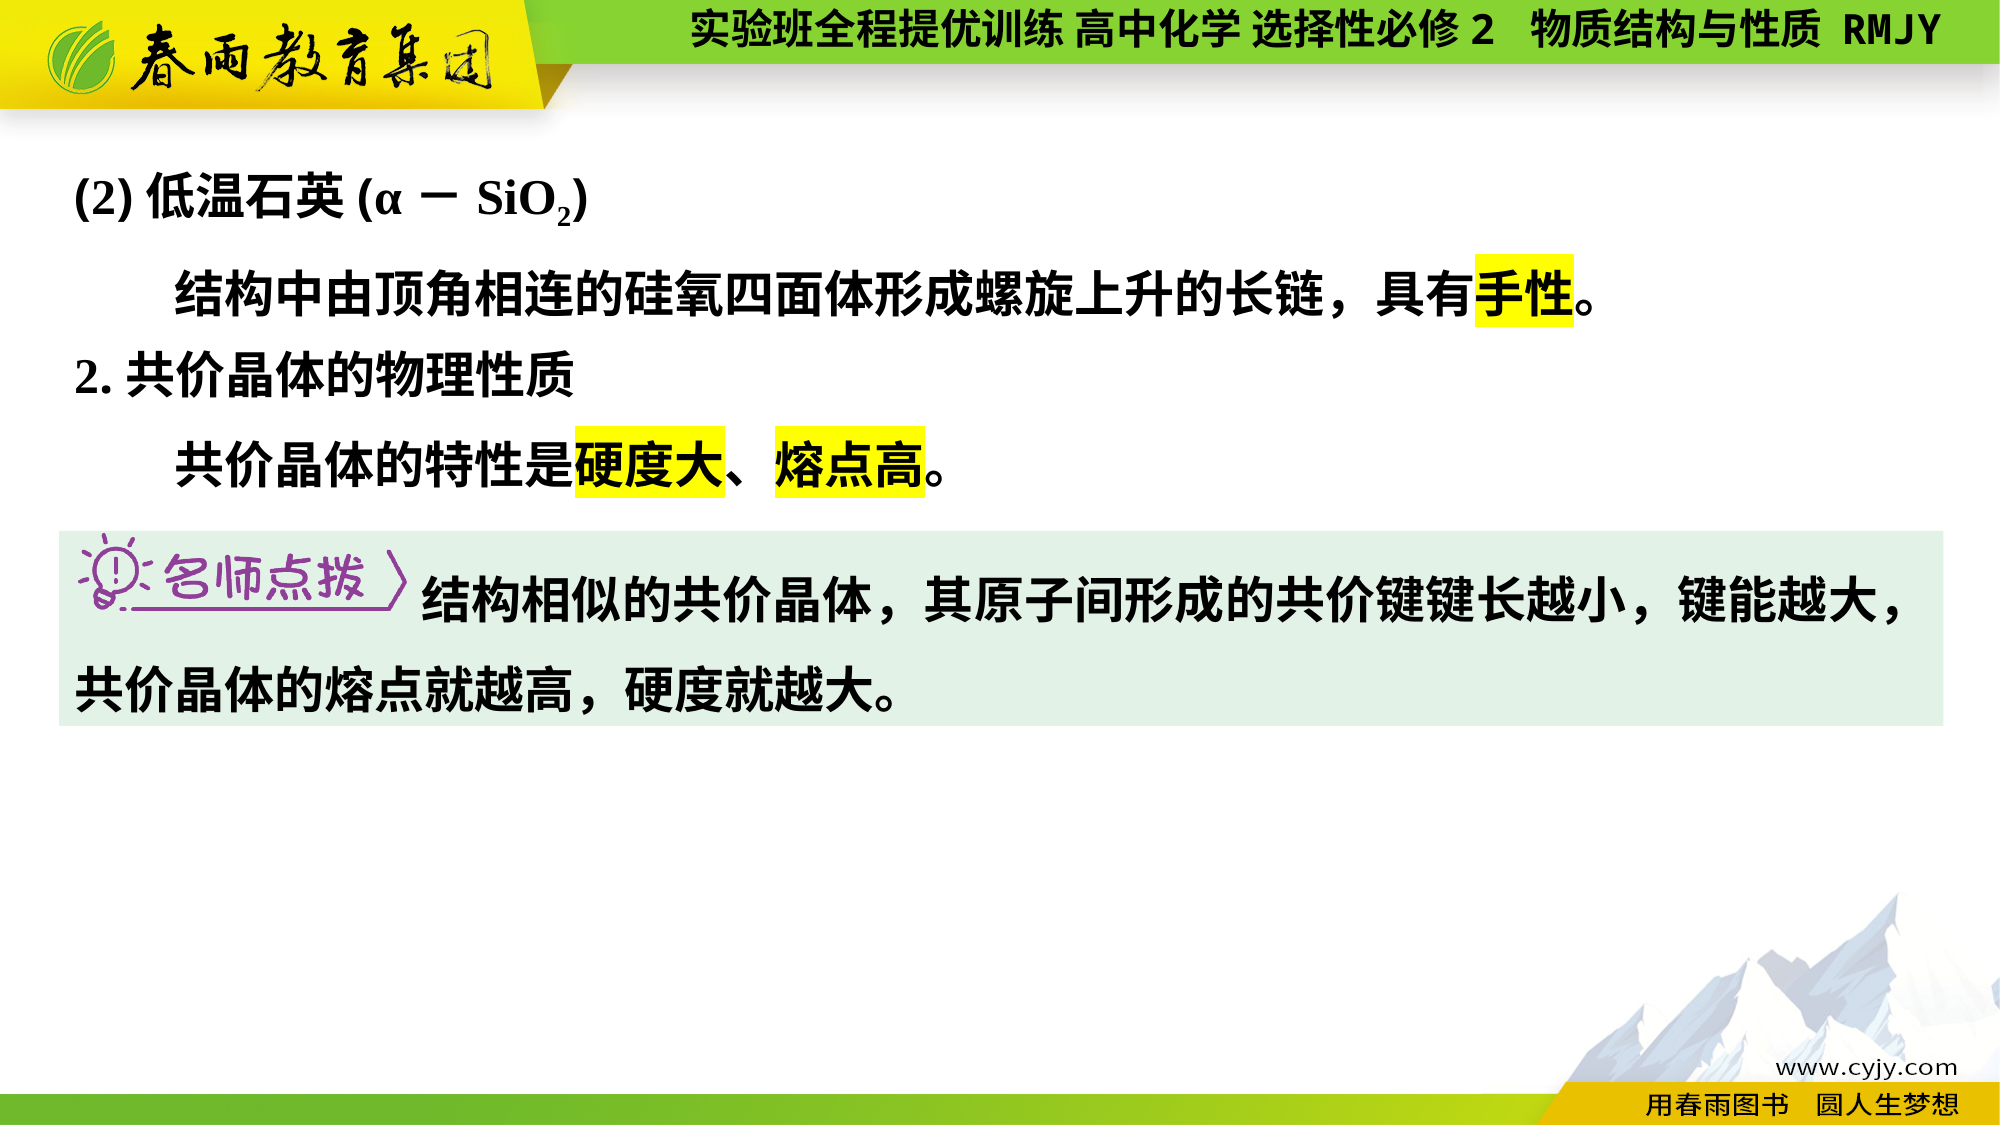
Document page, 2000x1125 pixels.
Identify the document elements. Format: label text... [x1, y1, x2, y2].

picture [0, 0, 2000, 1125]
text_box 结构相似的共价晶体，其原子间形成的共价键键长越小，键能越大，共价晶体的熔点就越高，硬度就越大。 [59, 530, 1944, 726]
list (2)低温石英(α－SiO2) 结构中由顶角相连的硅氧四面体形成螺旋上升的长链，具有手性。 [59, 122, 1944, 306]
text_box 2.共价晶体的物理性质 共价晶体的特性是硬度大、熔点高。 [59, 306, 1944, 502]
